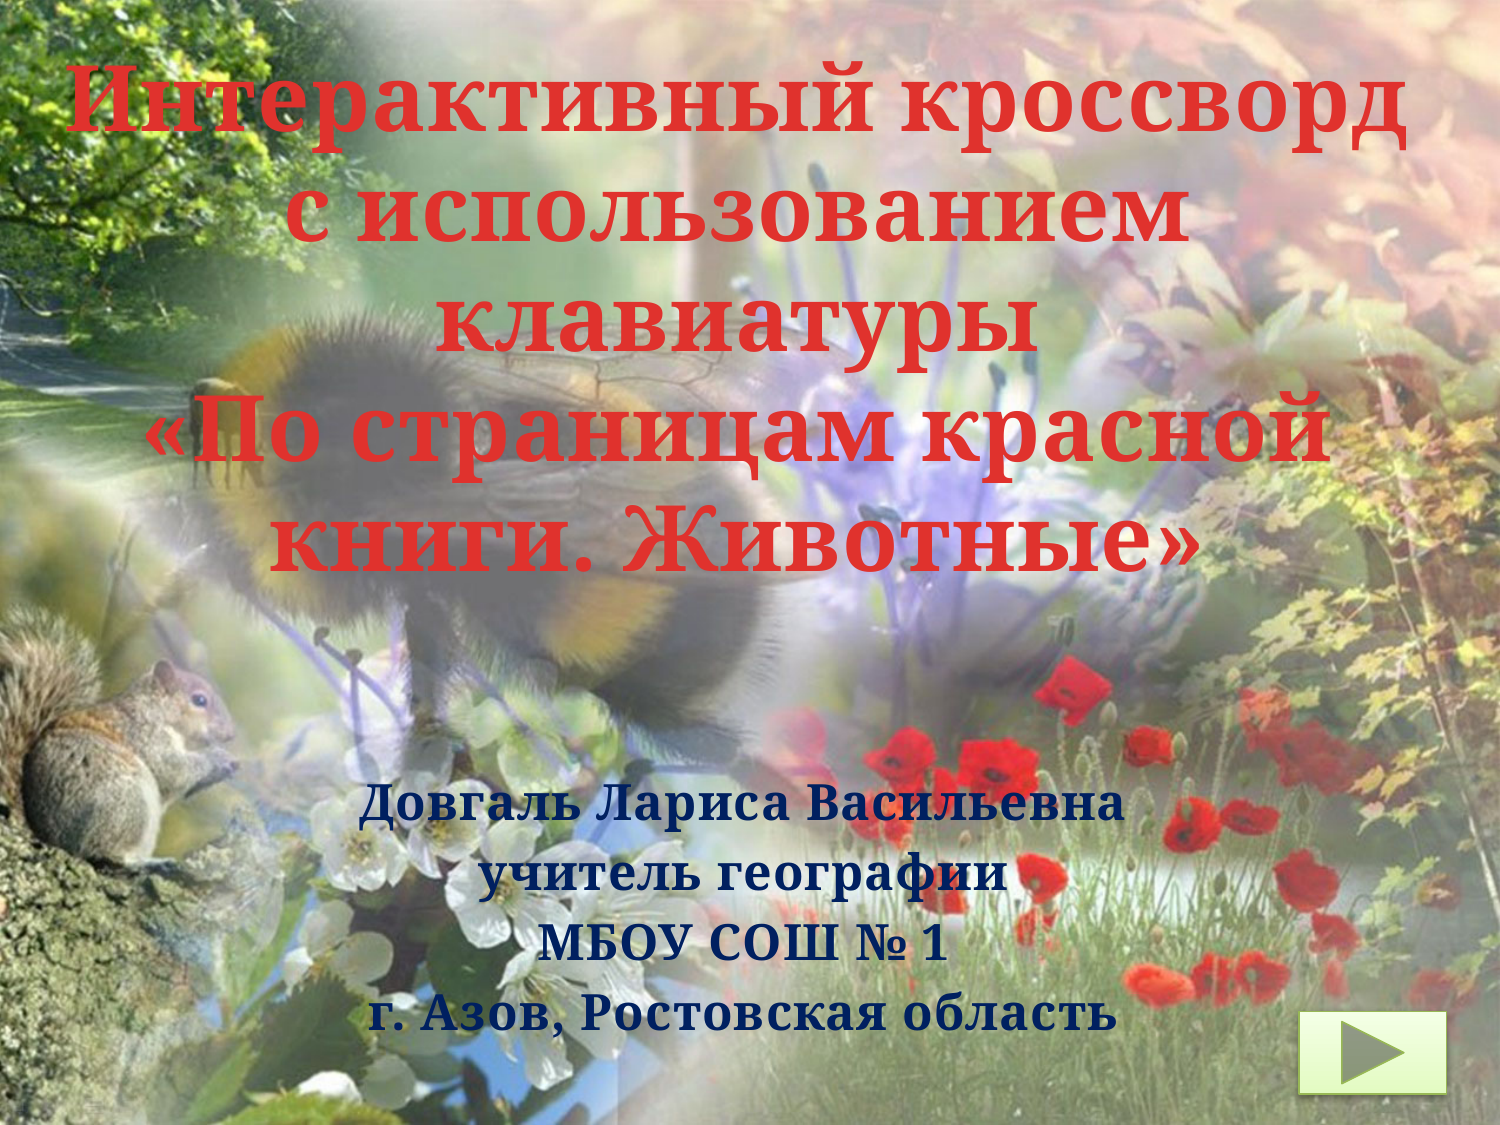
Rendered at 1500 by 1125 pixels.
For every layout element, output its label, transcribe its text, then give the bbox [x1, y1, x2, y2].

text_box [1298, 1011, 1447, 1095]
subtitle Довгаль Лариса Васильевна учитель географии МБОУ СОШ № 1 г. Азов, Ростовская область [218, 763, 1269, 1051]
title Интерактивный кроссворд с использованием клавиатуры «По страницам красной книги. Животные» [29, 137, 1447, 492]
picture [0, 0, 1500, 1125]
